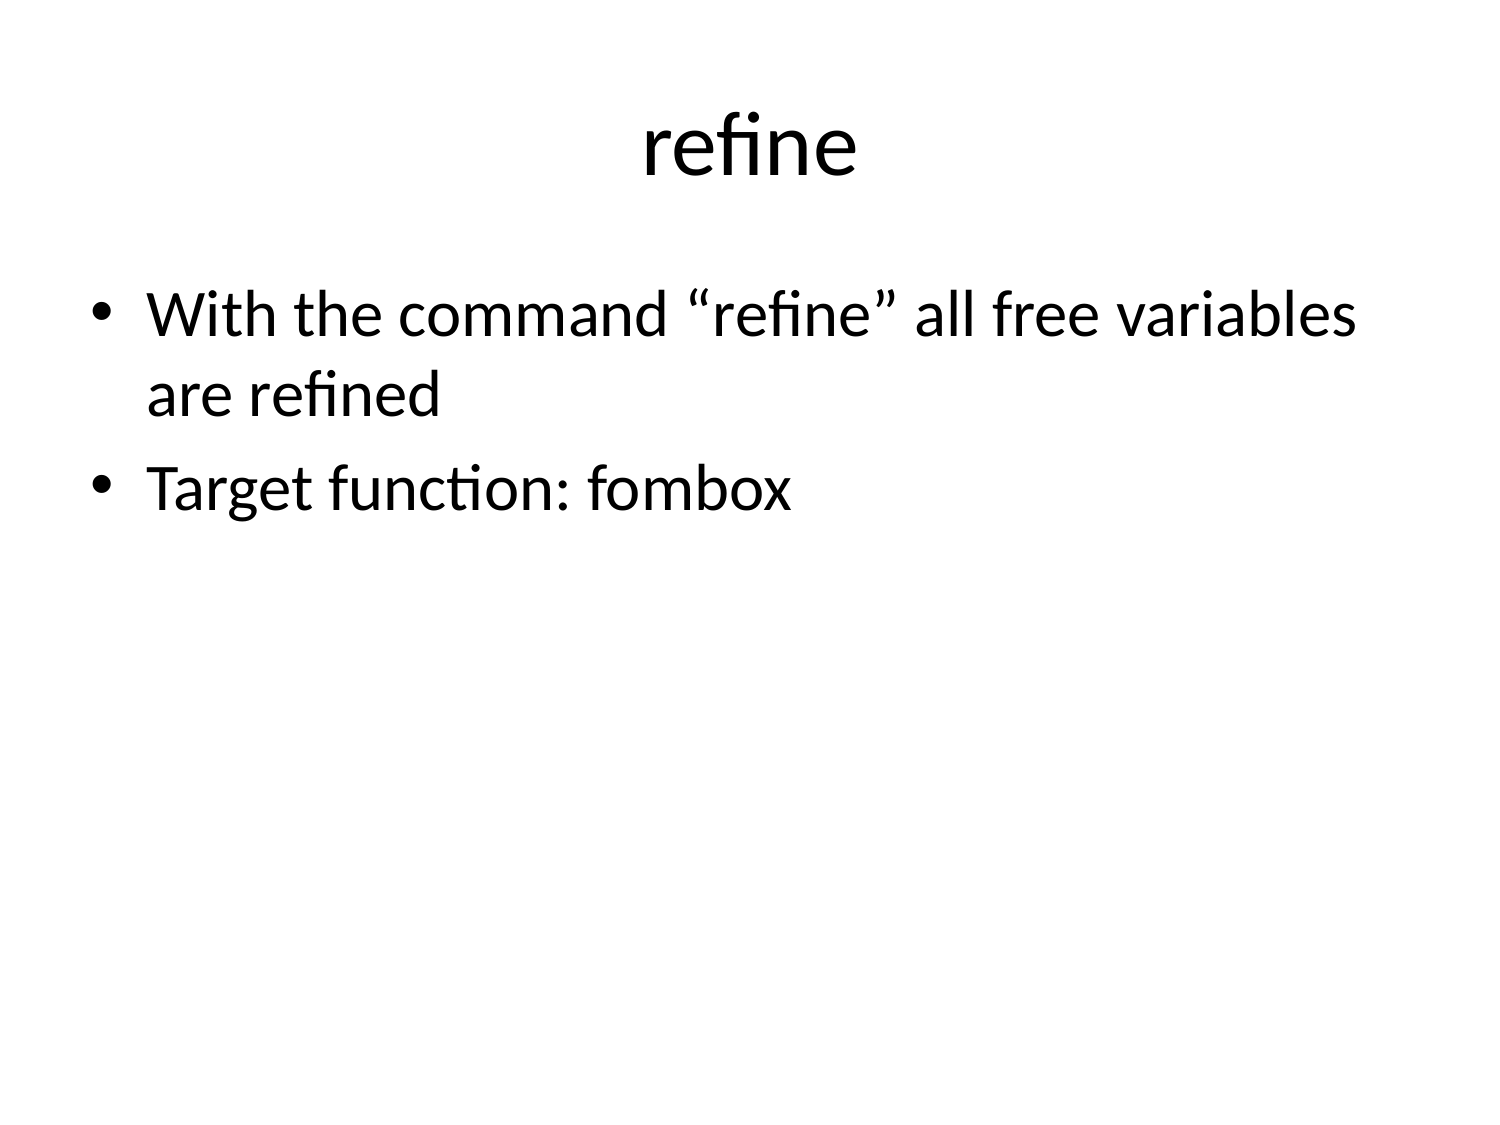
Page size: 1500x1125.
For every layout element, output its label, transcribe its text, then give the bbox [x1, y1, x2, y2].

title refine [75, 45, 1425, 233]
list With the command “refine” all free variables are refined Target function: fombox [75, 262, 1425, 1005]
